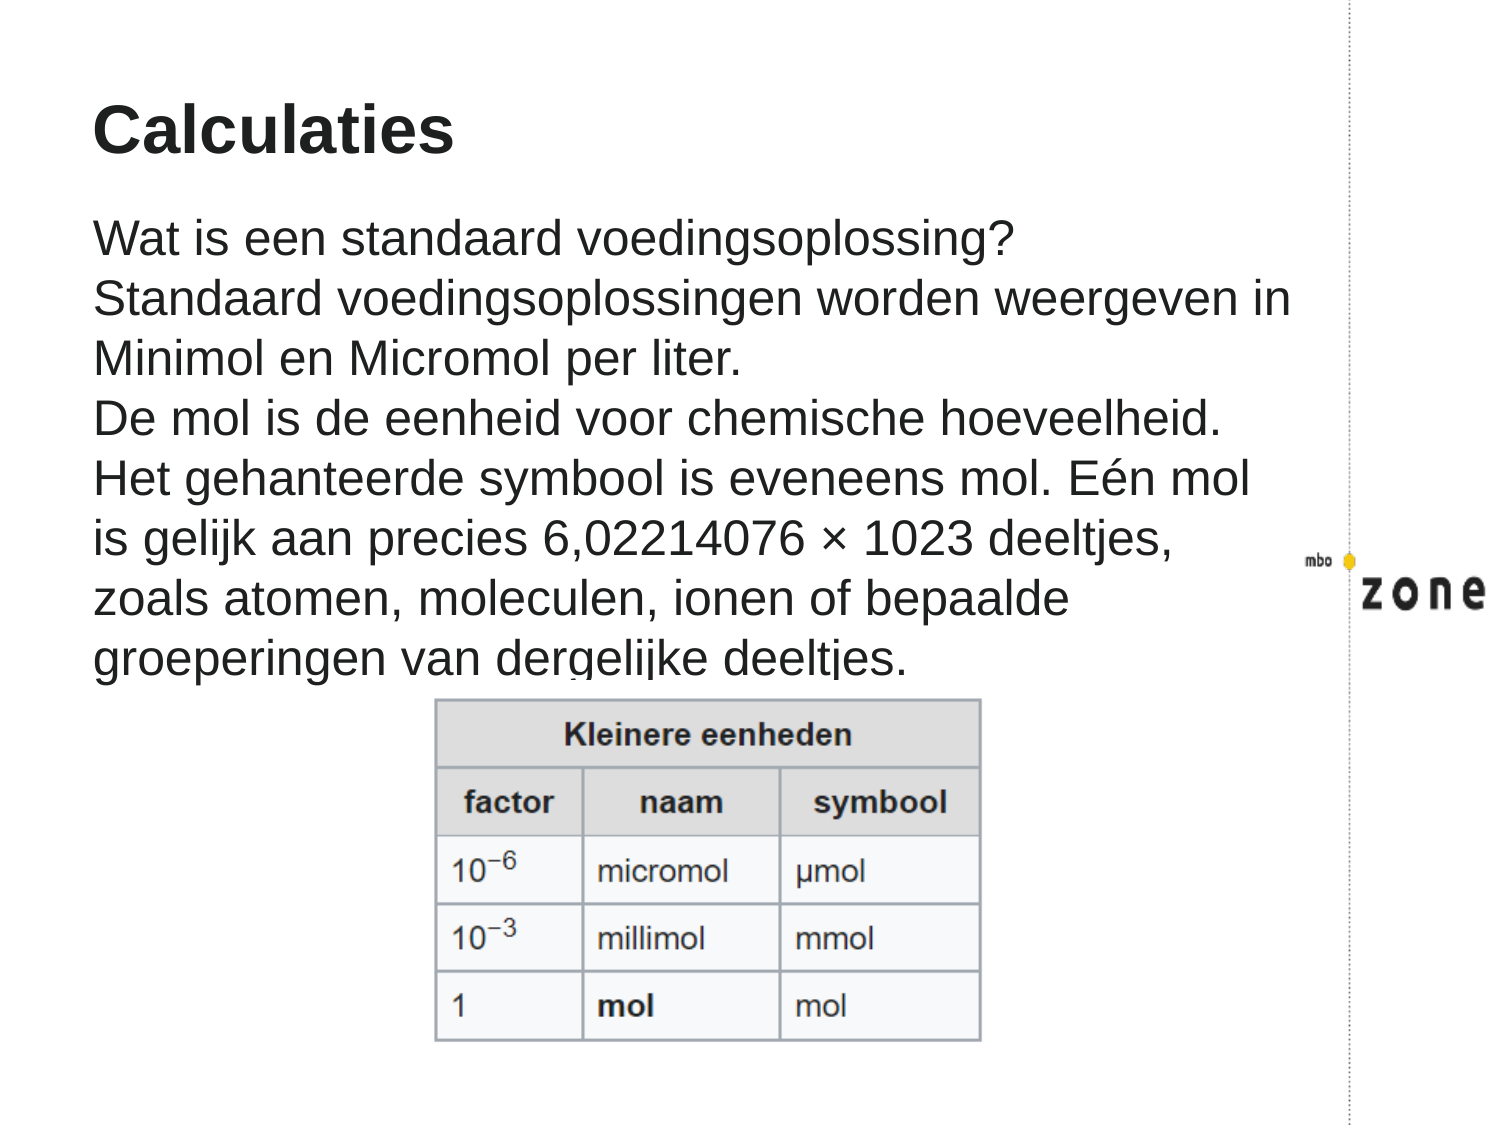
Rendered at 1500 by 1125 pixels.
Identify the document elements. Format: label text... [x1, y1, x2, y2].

picture [1197, 0, 1500, 1125]
list Wat is een standaard voedingsoplossing? Standaard voedingsoplossingen worden weergeven in Minimol en Micromol per liter. De mol is de eenheid voor chemische hoeveelheid. Het gehanteerde symbool is eveneens mol. Eén mol is gelijk aan precies 6,02214076 × 1023 deeltjes, zoals atomen, moleculen, ionen of bepaalde groeperingen van dergelijke deeltjes. [93, 205, 1294, 920]
title Calculaties [93, 94, 1205, 205]
picture [419, 680, 1004, 1064]
